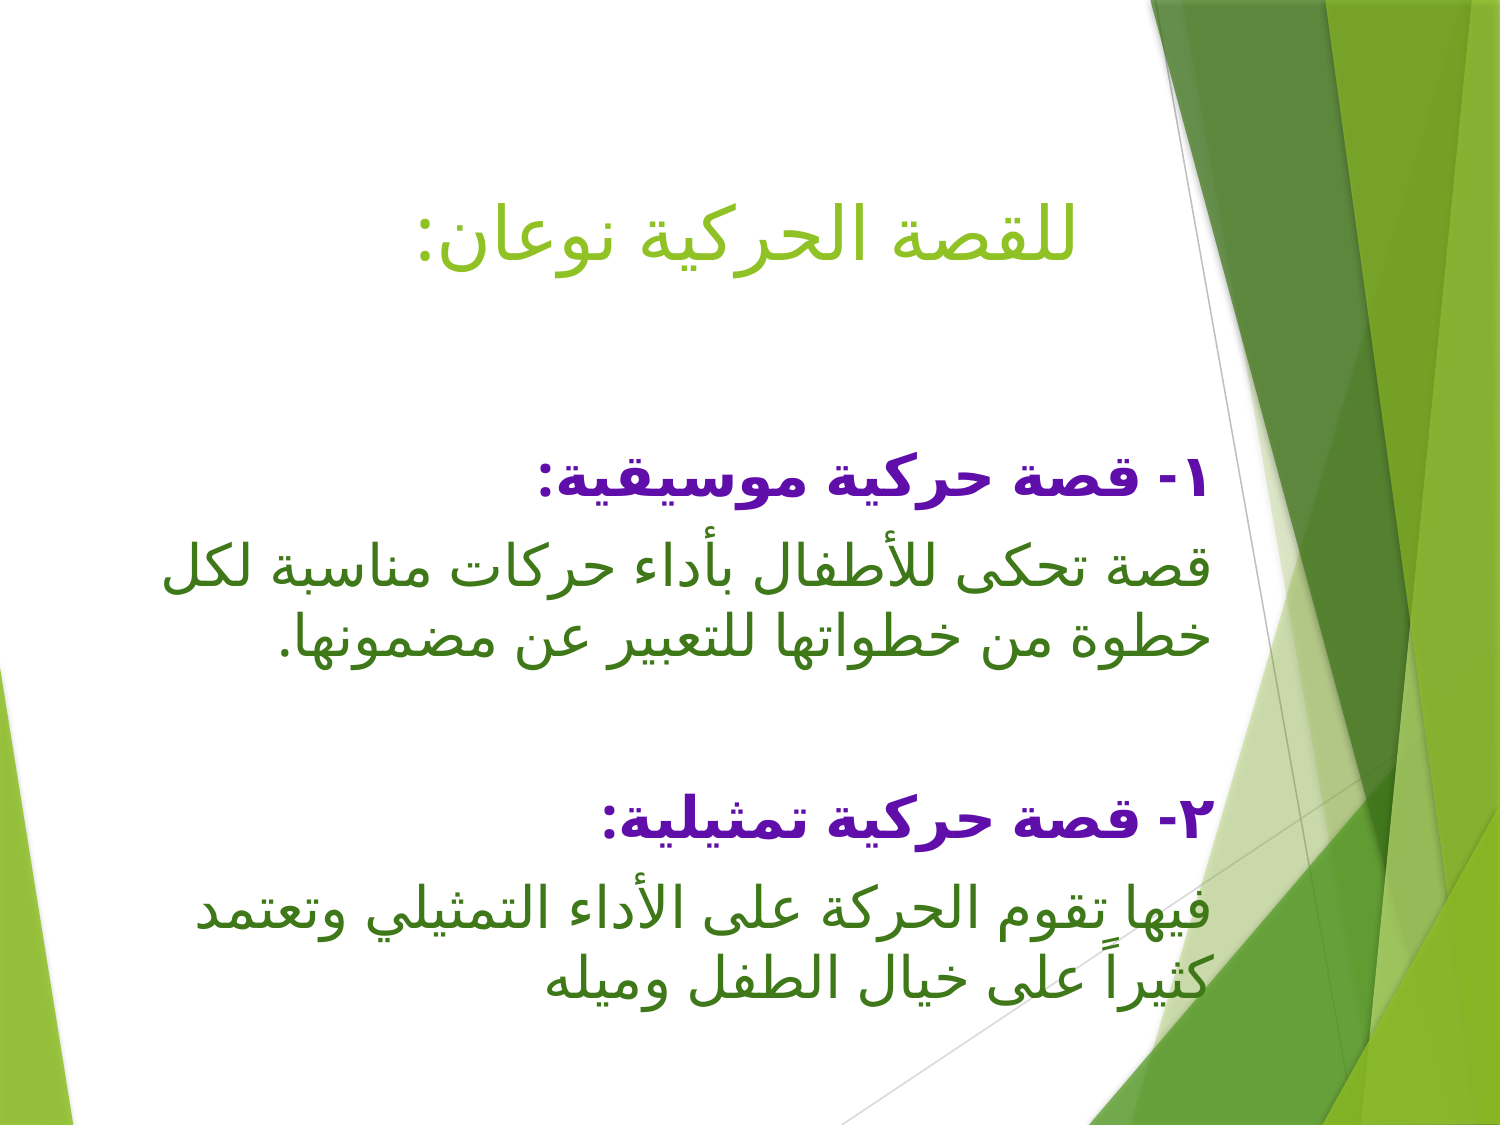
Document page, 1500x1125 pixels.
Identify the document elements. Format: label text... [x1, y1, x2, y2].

list ١- قصة حركية موسيقية: قصة تحكى للأطفال بأداء حركات مناسبة لكل خطوة من خطواتها للتعبير عن مضمونها. ٢- قصة حركية تمثيلية: فيها تقوم الحركة على الأداء التمثيلي وتعتمد كثيراً على خيال الطفل وميله للتقليد. [88, 430, 1241, 1112]
title للقصة الحركية نوعان: [171, 136, 1324, 325]
